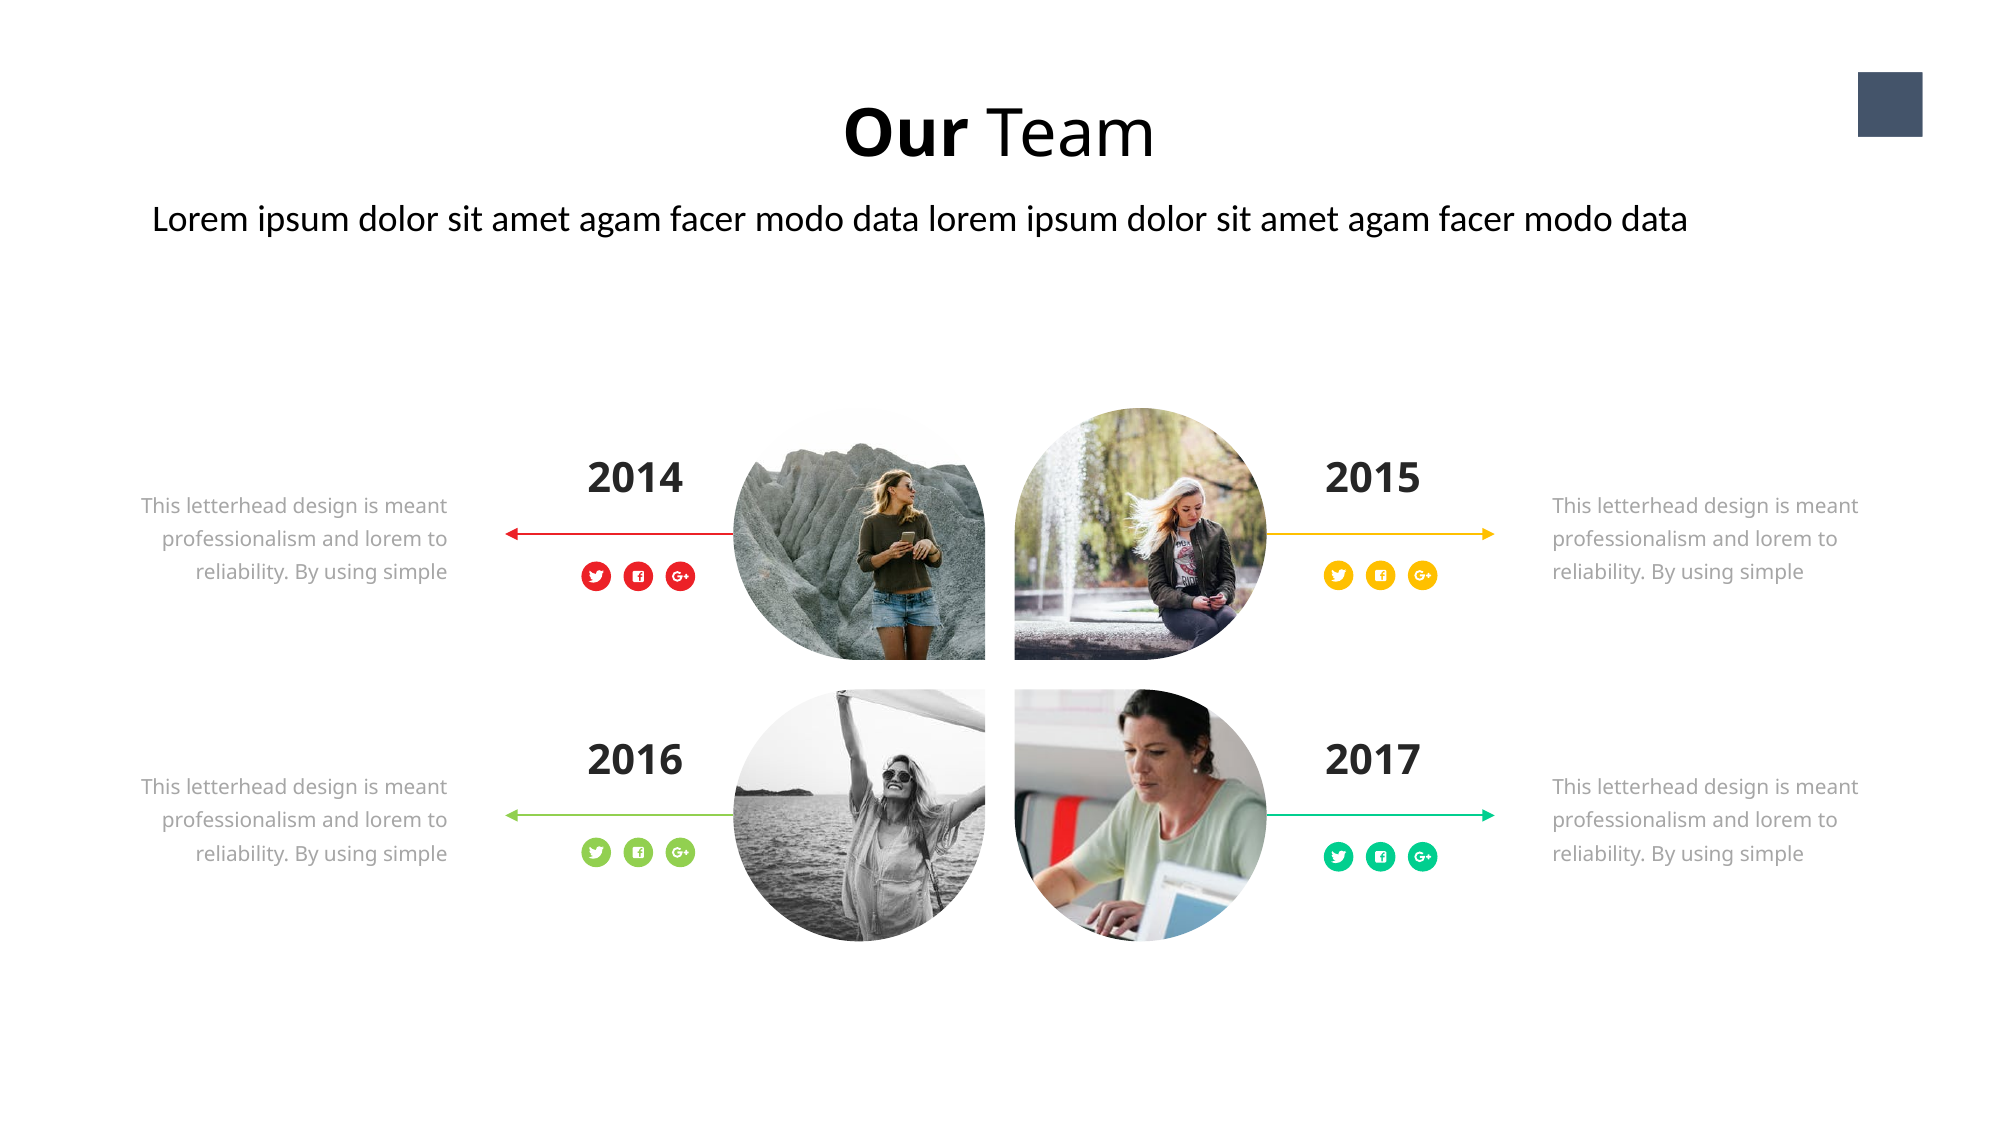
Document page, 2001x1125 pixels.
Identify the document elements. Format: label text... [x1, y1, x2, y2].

text_box 2016 [572, 725, 704, 790]
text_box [1323, 560, 1438, 591]
picture [733, 407, 986, 660]
text_box 2015 [1310, 443, 1453, 509]
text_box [581, 837, 696, 868]
slide_number 5 [1863, 78, 1927, 130]
text_box This letterhead design is meant professionalism and lorem to reliability. By using simple [1552, 766, 1863, 865]
text_box This letterhead design is meant professionalism and lorem to reliability. By using simple [137, 484, 448, 584]
text_box This letterhead design is meant professionalism and lorem to reliability. By using simple [137, 766, 448, 865]
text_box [581, 561, 696, 592]
text_box [1857, 71, 1924, 78]
text_box 2017 [1310, 725, 1453, 790]
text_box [1323, 841, 1438, 872]
picture [1014, 407, 1267, 660]
text_box This letterhead design is meant professionalism and lorem to reliability. By using simple [1552, 484, 1863, 584]
picture [1014, 689, 1267, 942]
subtitle Lorem ipsum dolor sit amet agam facer modo data lorem ipsum dolor sit amet agam facer modo data [137, 186, 1863, 227]
text_box 2014 [572, 443, 704, 509]
title Our Team [137, 78, 1863, 186]
picture [733, 689, 986, 942]
text_box [1863, 130, 1924, 138]
